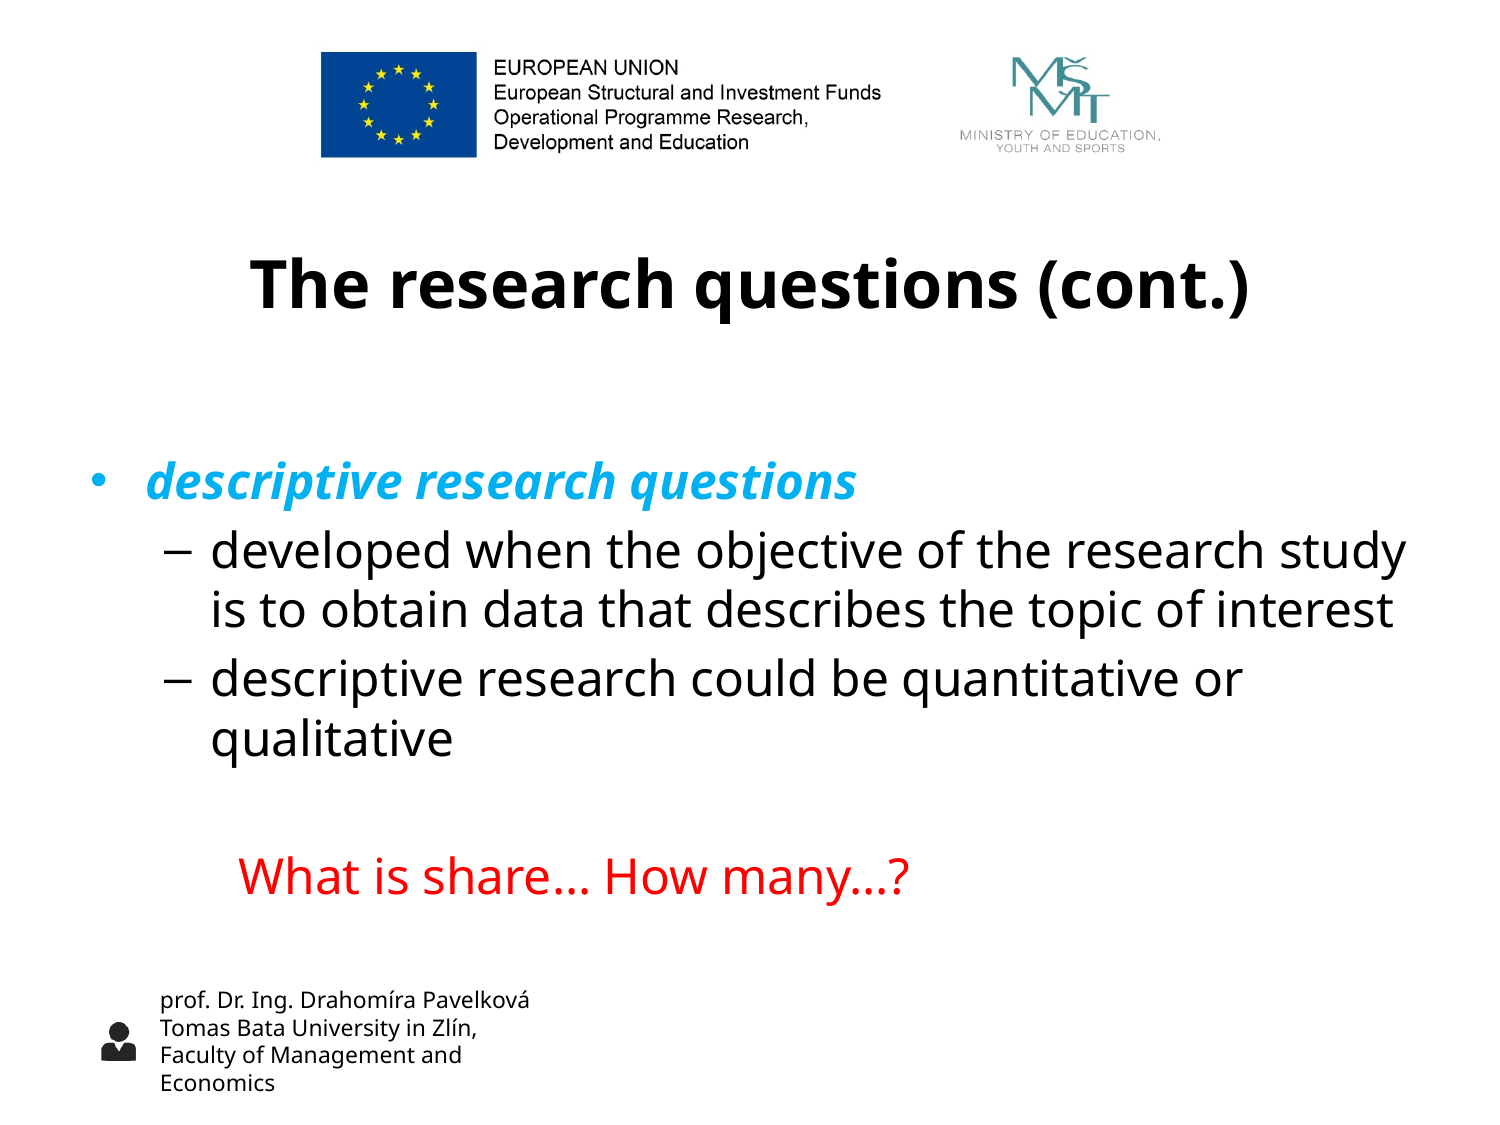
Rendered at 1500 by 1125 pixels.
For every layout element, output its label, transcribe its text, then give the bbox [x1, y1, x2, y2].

footer prof. Dr. Ing. Drahomíra Pavelková Tomas Bata University in Zlín, Faculty of Management and Economics [145, 999, 550, 1083]
list descriptive research questions developed when the objective of the research study is to obtain data that describes the topic of interest descriptive research could be quantitative or qualitative What is share… How many...? [75, 353, 1425, 1005]
picture [268, 0, 1212, 210]
picture [101, 1021, 136, 1062]
title The research questions (cont.) [75, 209, 1425, 353]
